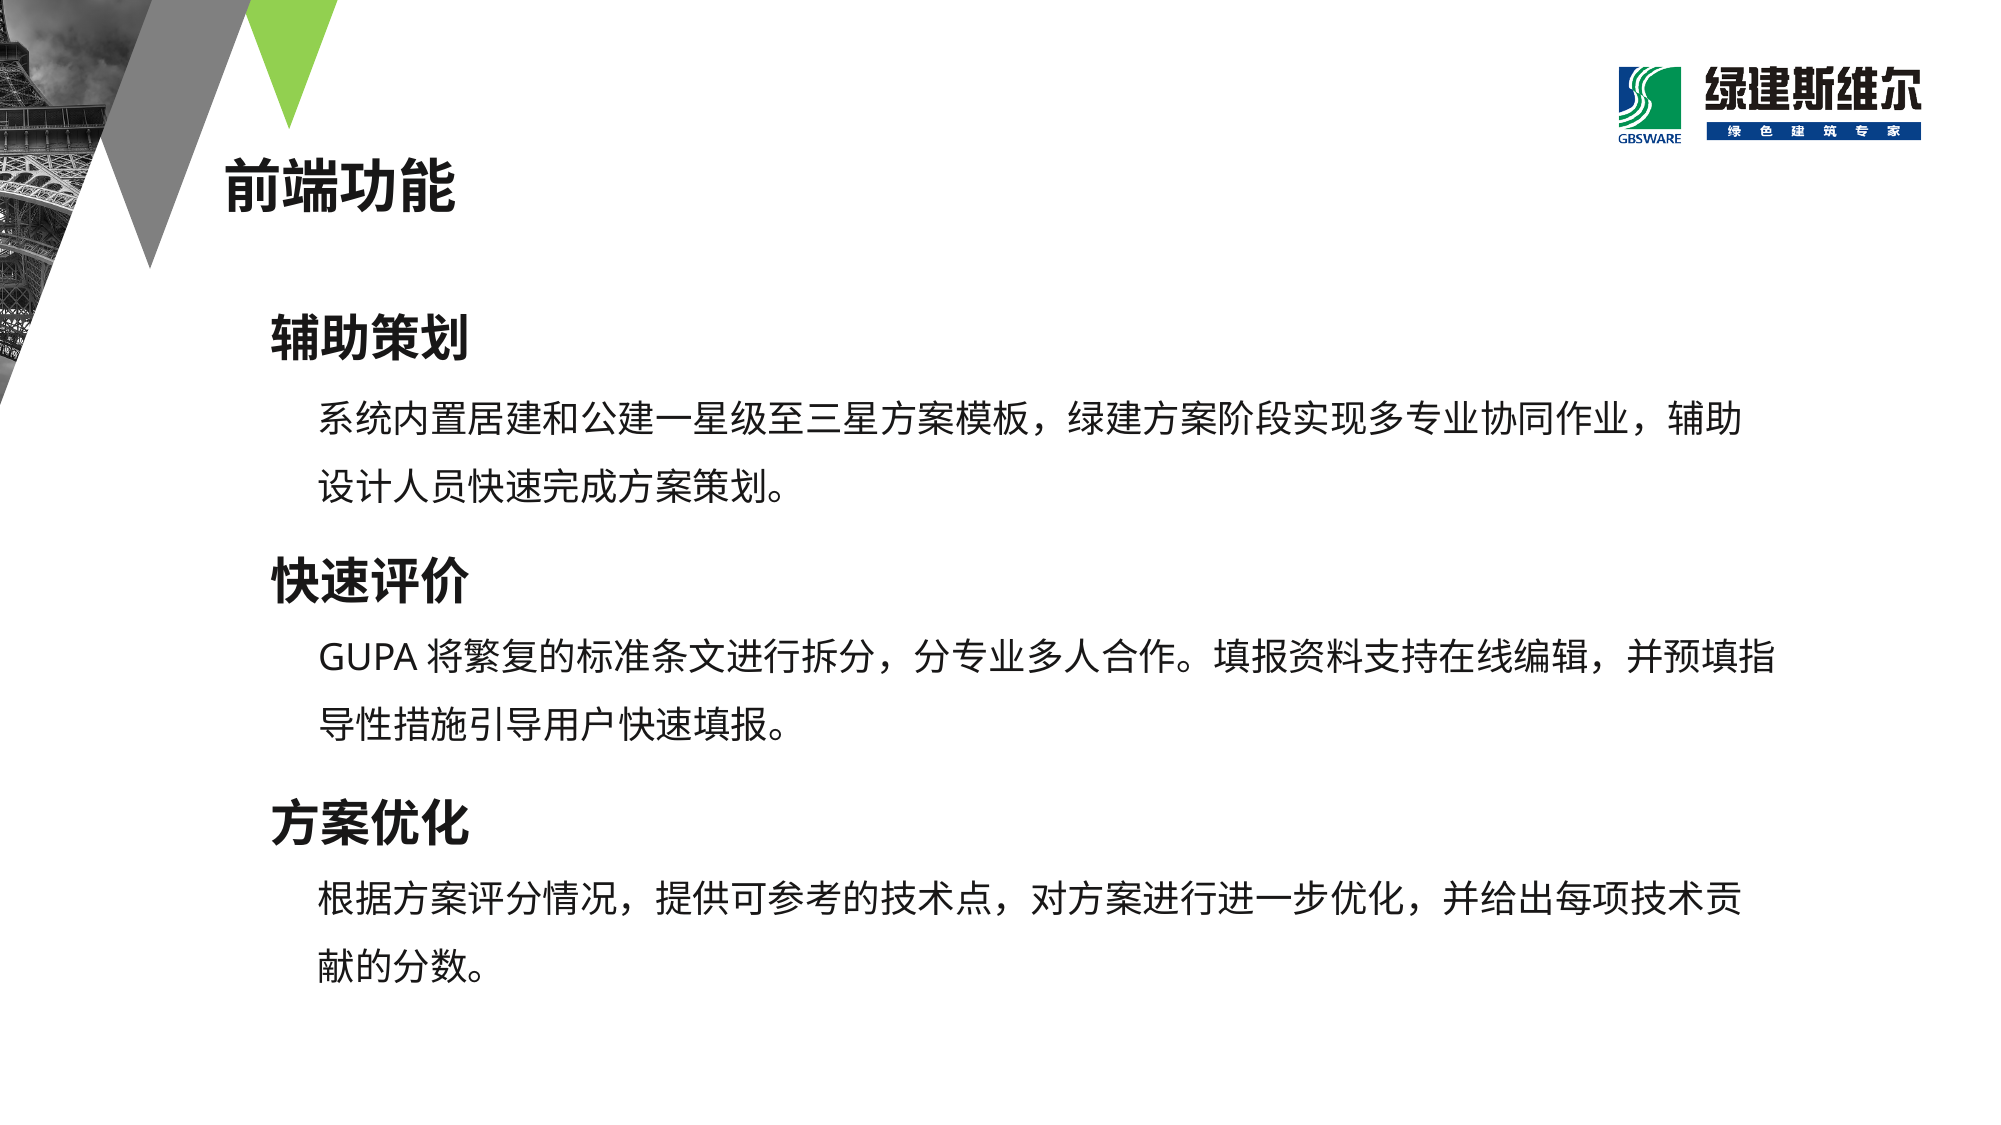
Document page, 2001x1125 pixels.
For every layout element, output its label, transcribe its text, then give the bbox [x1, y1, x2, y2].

text_box 系统内置居建和公建一星级至三星方案模板，绿建方案阶段实现多专业协同作业，辅助设计人员快速完成方案策划。 [303, 365, 1792, 515]
text_box 根据方案评分情况，提供可参考的技术点，对方案进行进一步优化，并给出每项技术贡献的分数。 [303, 845, 1792, 996]
picture [0, 0, 152, 405]
text_box 辅助策划 [255, 269, 1745, 374]
text_box 快速评价 [255, 511, 1745, 617]
picture [1617, 65, 1922, 144]
title 前端功能 [208, 125, 1198, 244]
text_box 方案优化 [255, 754, 1745, 860]
text_box GUPA将繁复的标准条文进行拆分，分专业多人合作。填报资料支持在线编辑，并预填指导性措施引导用户快速填报。 [303, 603, 1792, 754]
